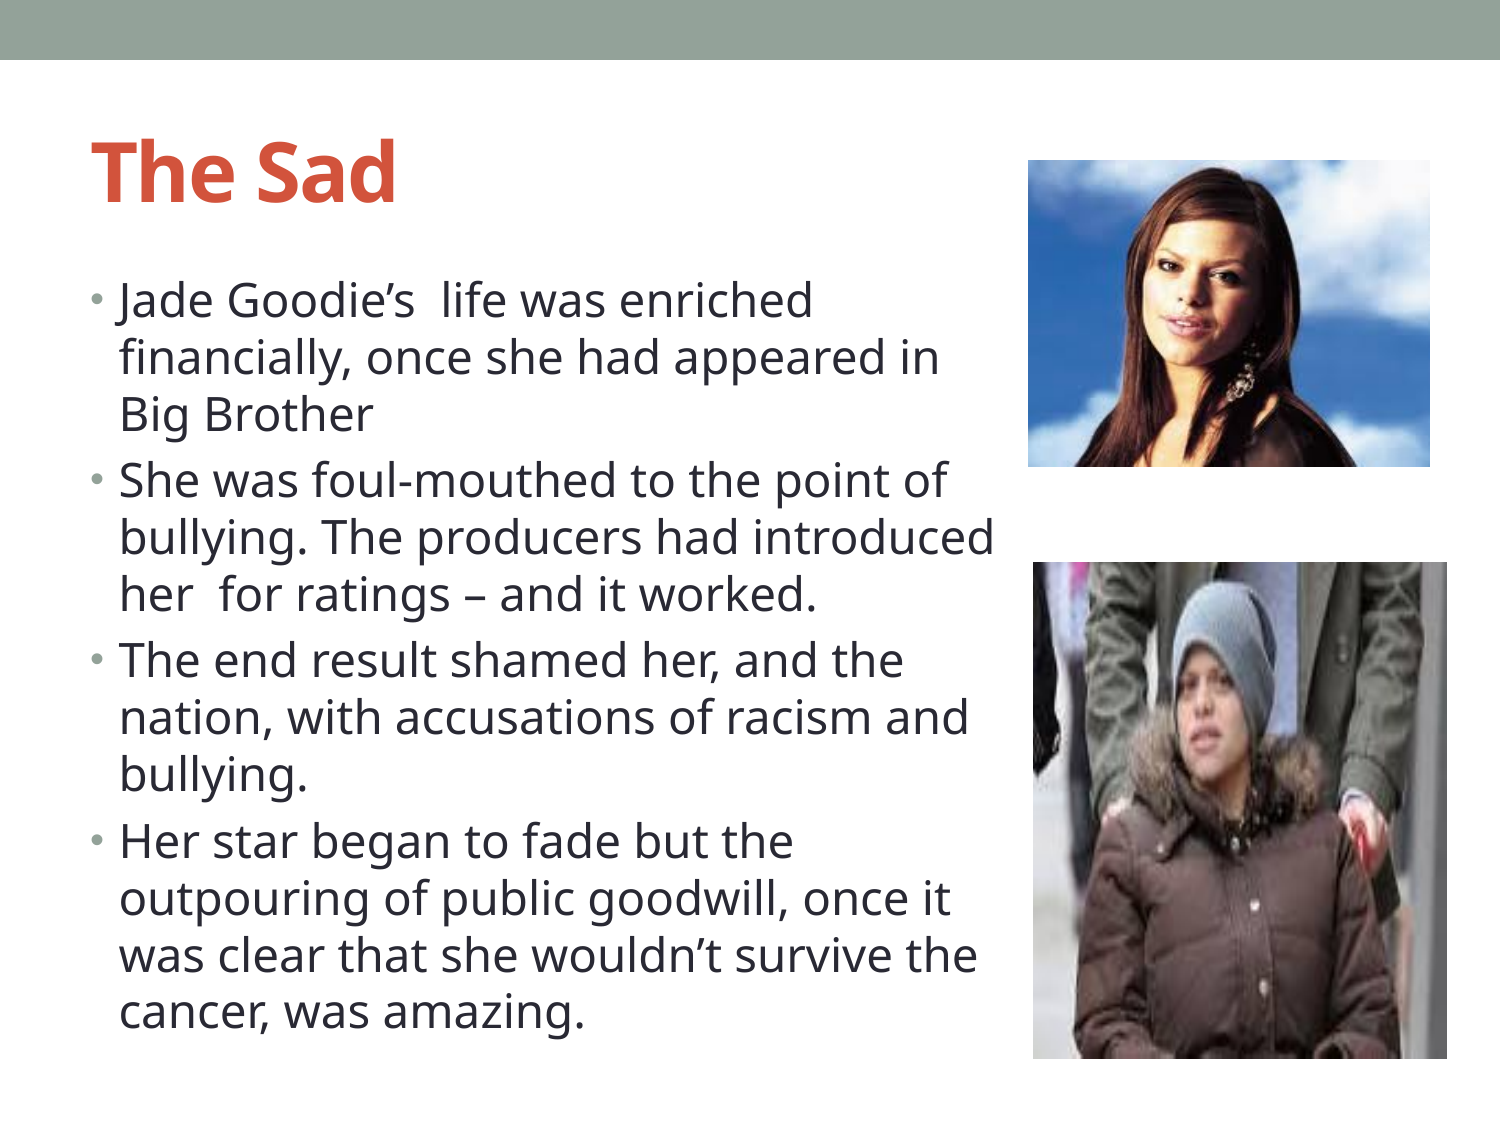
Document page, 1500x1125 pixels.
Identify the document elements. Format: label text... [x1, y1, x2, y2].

list Jade Goodie’s life was enriched financially, once she had appeared in Big Brother She was foul-mouthed to the point of bullying. The producers had introduced her for ratings – and it worked. The end result shamed her, and the nation, with accusations of racism and bullying. Her star began to fade but the outpouring of public goodwill, once it was clear that she wouldn’t survive the cancer, was amazing. [75, 262, 1022, 1094]
picture [1028, 159, 1431, 467]
title The Sad [75, 87, 1425, 250]
picture [1033, 562, 1448, 1059]
